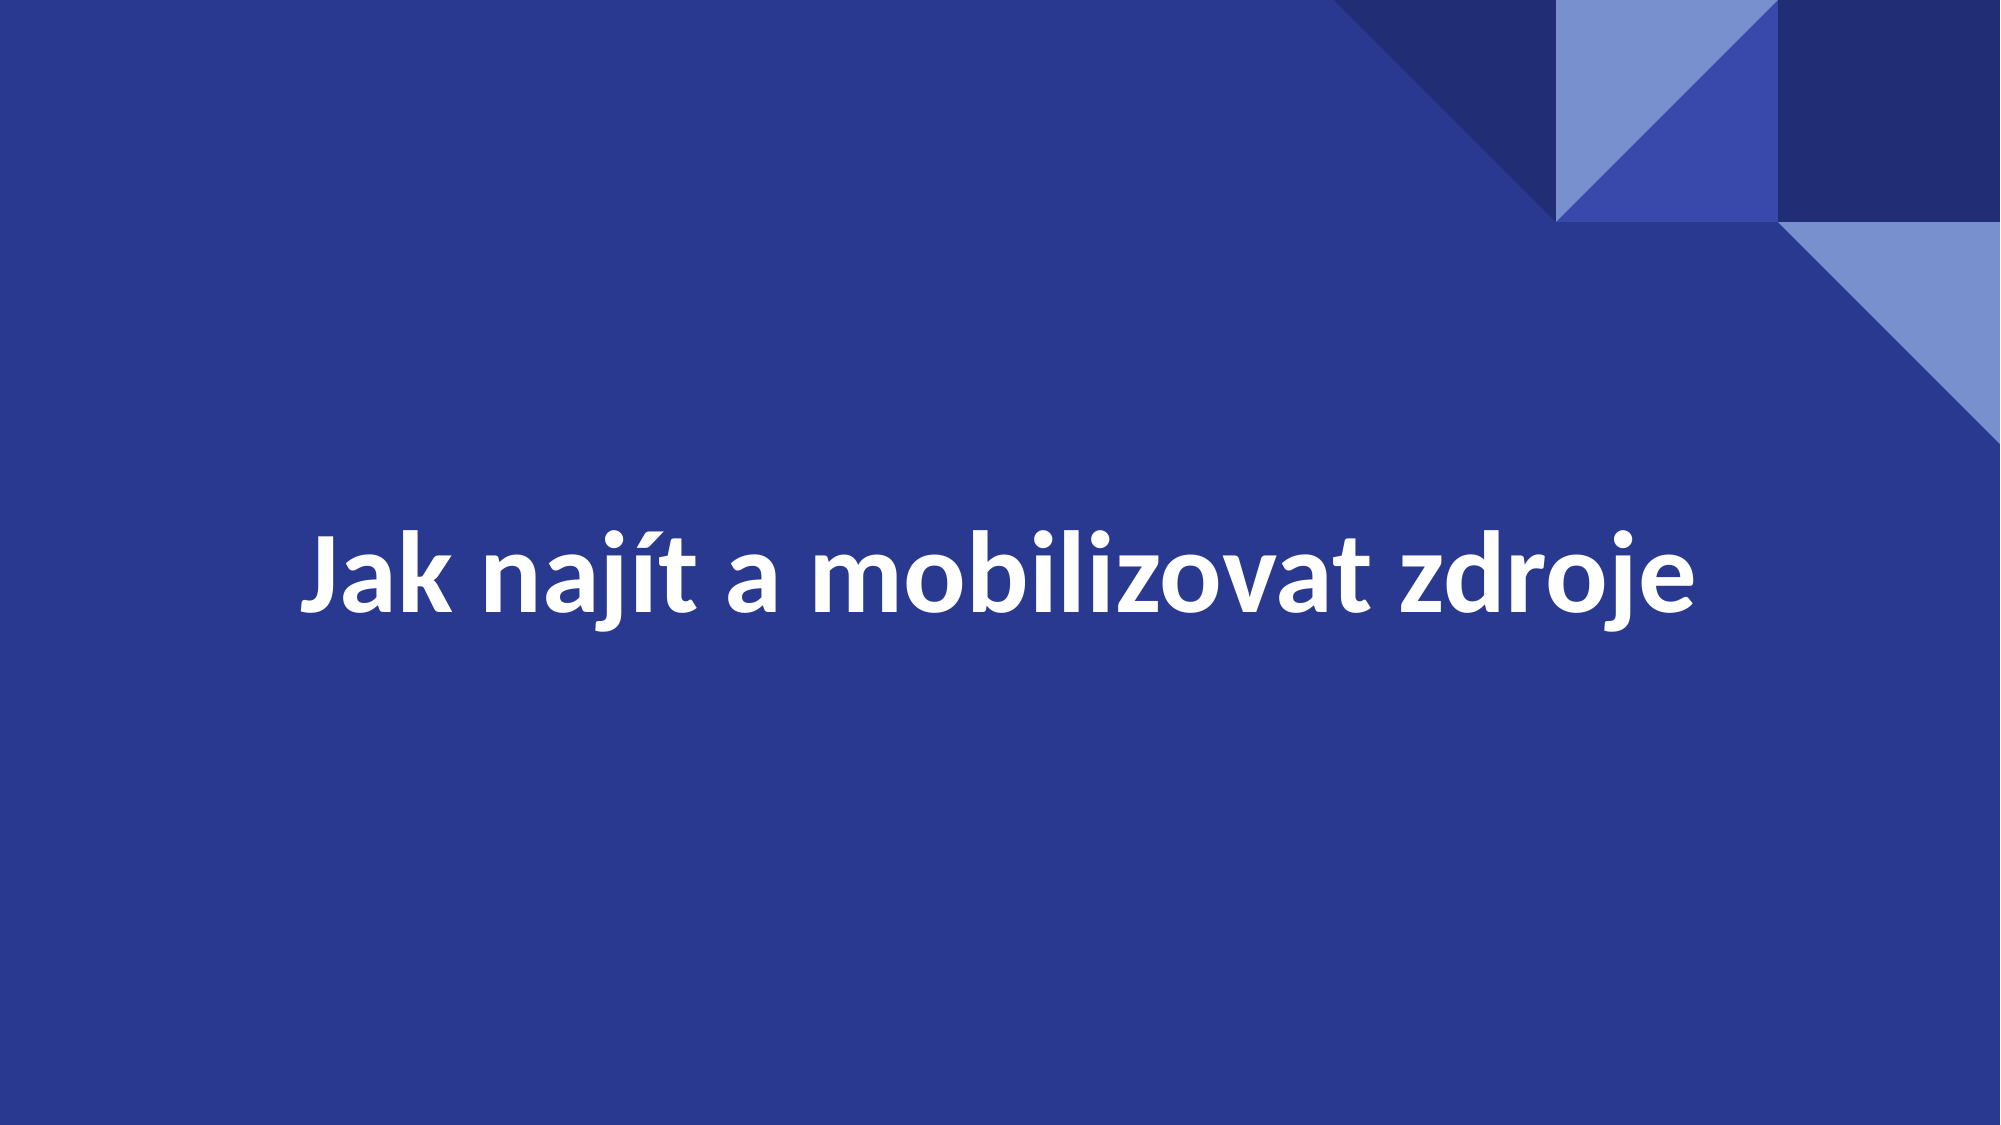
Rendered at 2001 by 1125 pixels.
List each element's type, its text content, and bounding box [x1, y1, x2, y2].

title Jak najít a mobilizovat zdroje [249, 484, 1750, 641]
